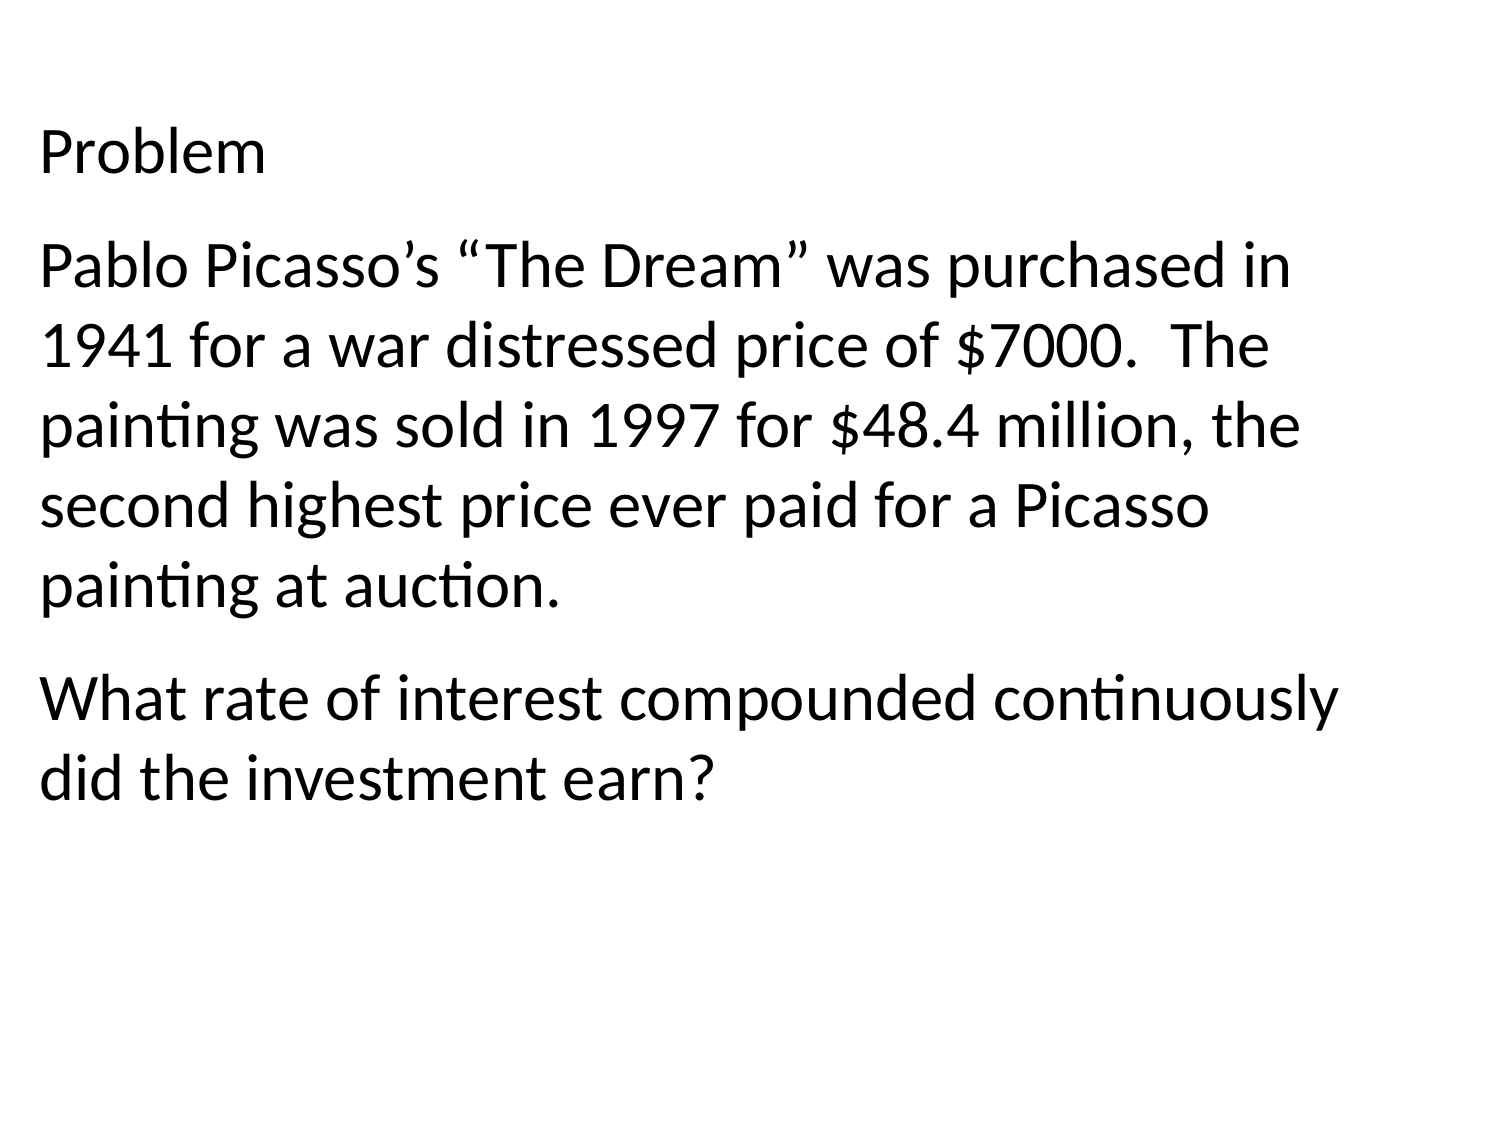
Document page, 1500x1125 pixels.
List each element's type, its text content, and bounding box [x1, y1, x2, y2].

text_box Problem Pablo Picasso’s “The Dream” was purchased in 1941 for a war distressed price of $7000. The painting was sold in 1997 for $48.4 million, the second highest price ever paid for a Picasso painting at auction. What rate of interest compounded continuously did the investment earn? [24, 99, 1450, 821]
